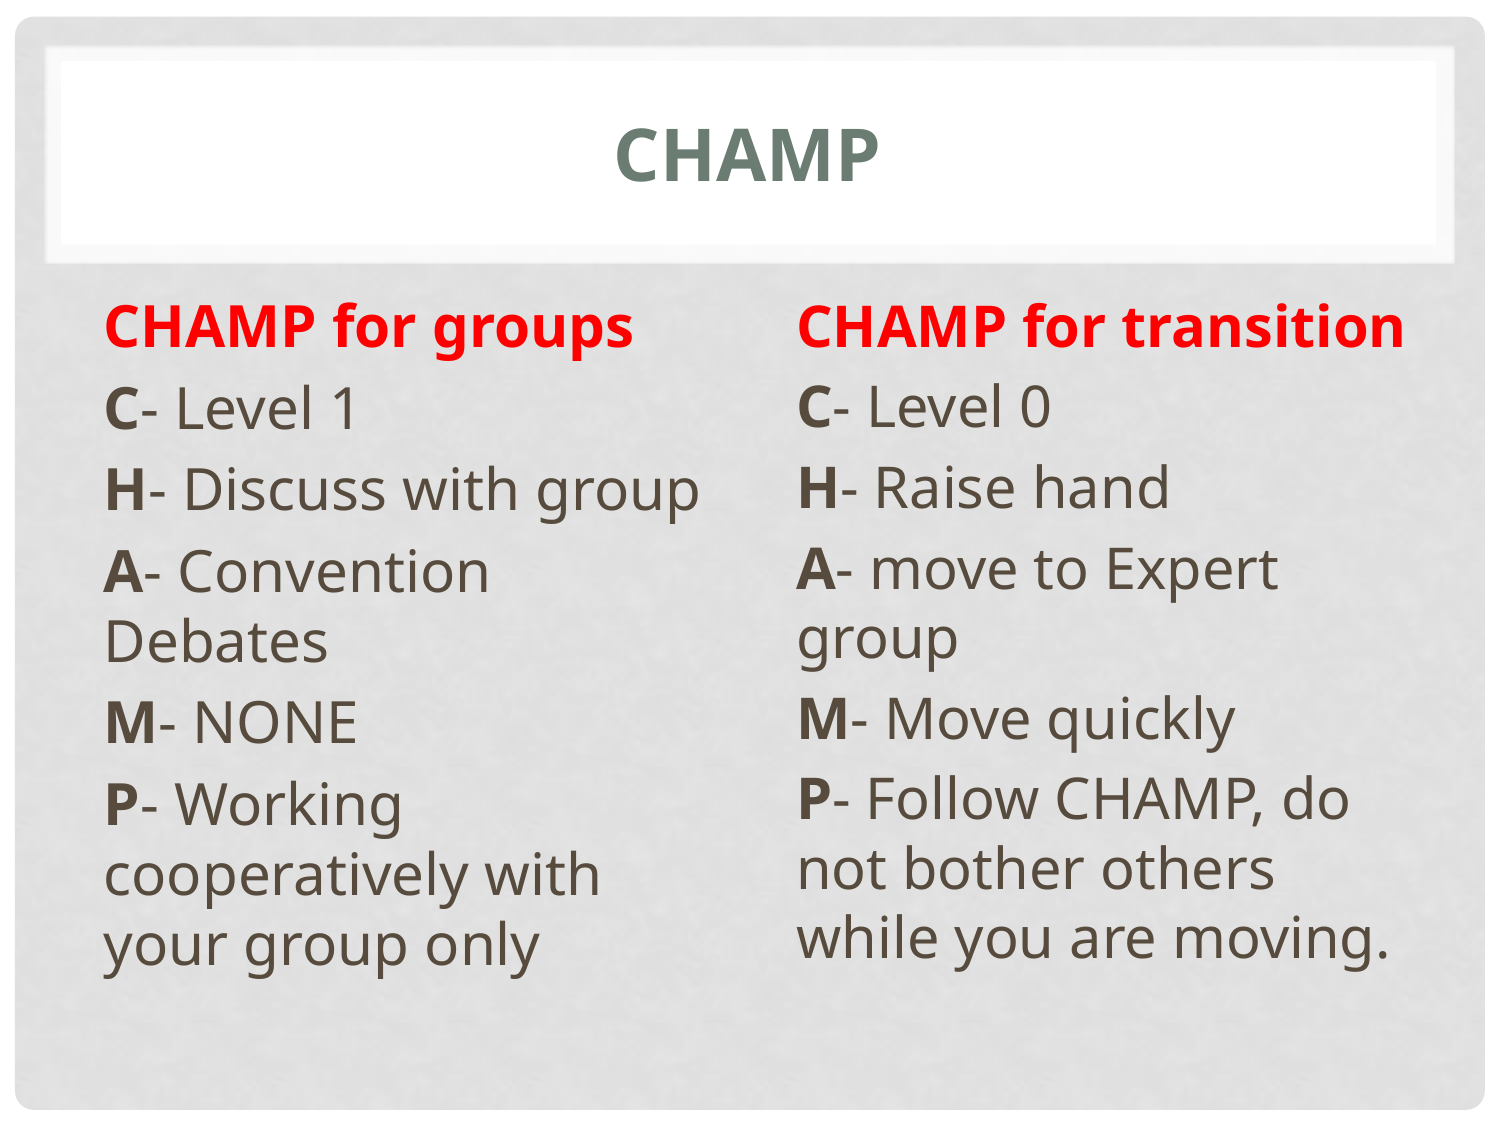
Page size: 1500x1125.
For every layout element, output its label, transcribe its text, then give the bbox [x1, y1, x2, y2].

title CHAMP [69, 66, 1425, 238]
list CHAMP for transition C- Level 0 H- Raise hand A- move to Expert group M- Move quickly P- Follow CHAMP, do not bother others while you are moving. [762, 281, 1425, 1005]
list CHAMP for groups C- Level 1 H- Discuss with group A- Convention Debates M- NONE P- Working cooperatively with your group only [69, 281, 733, 1005]
